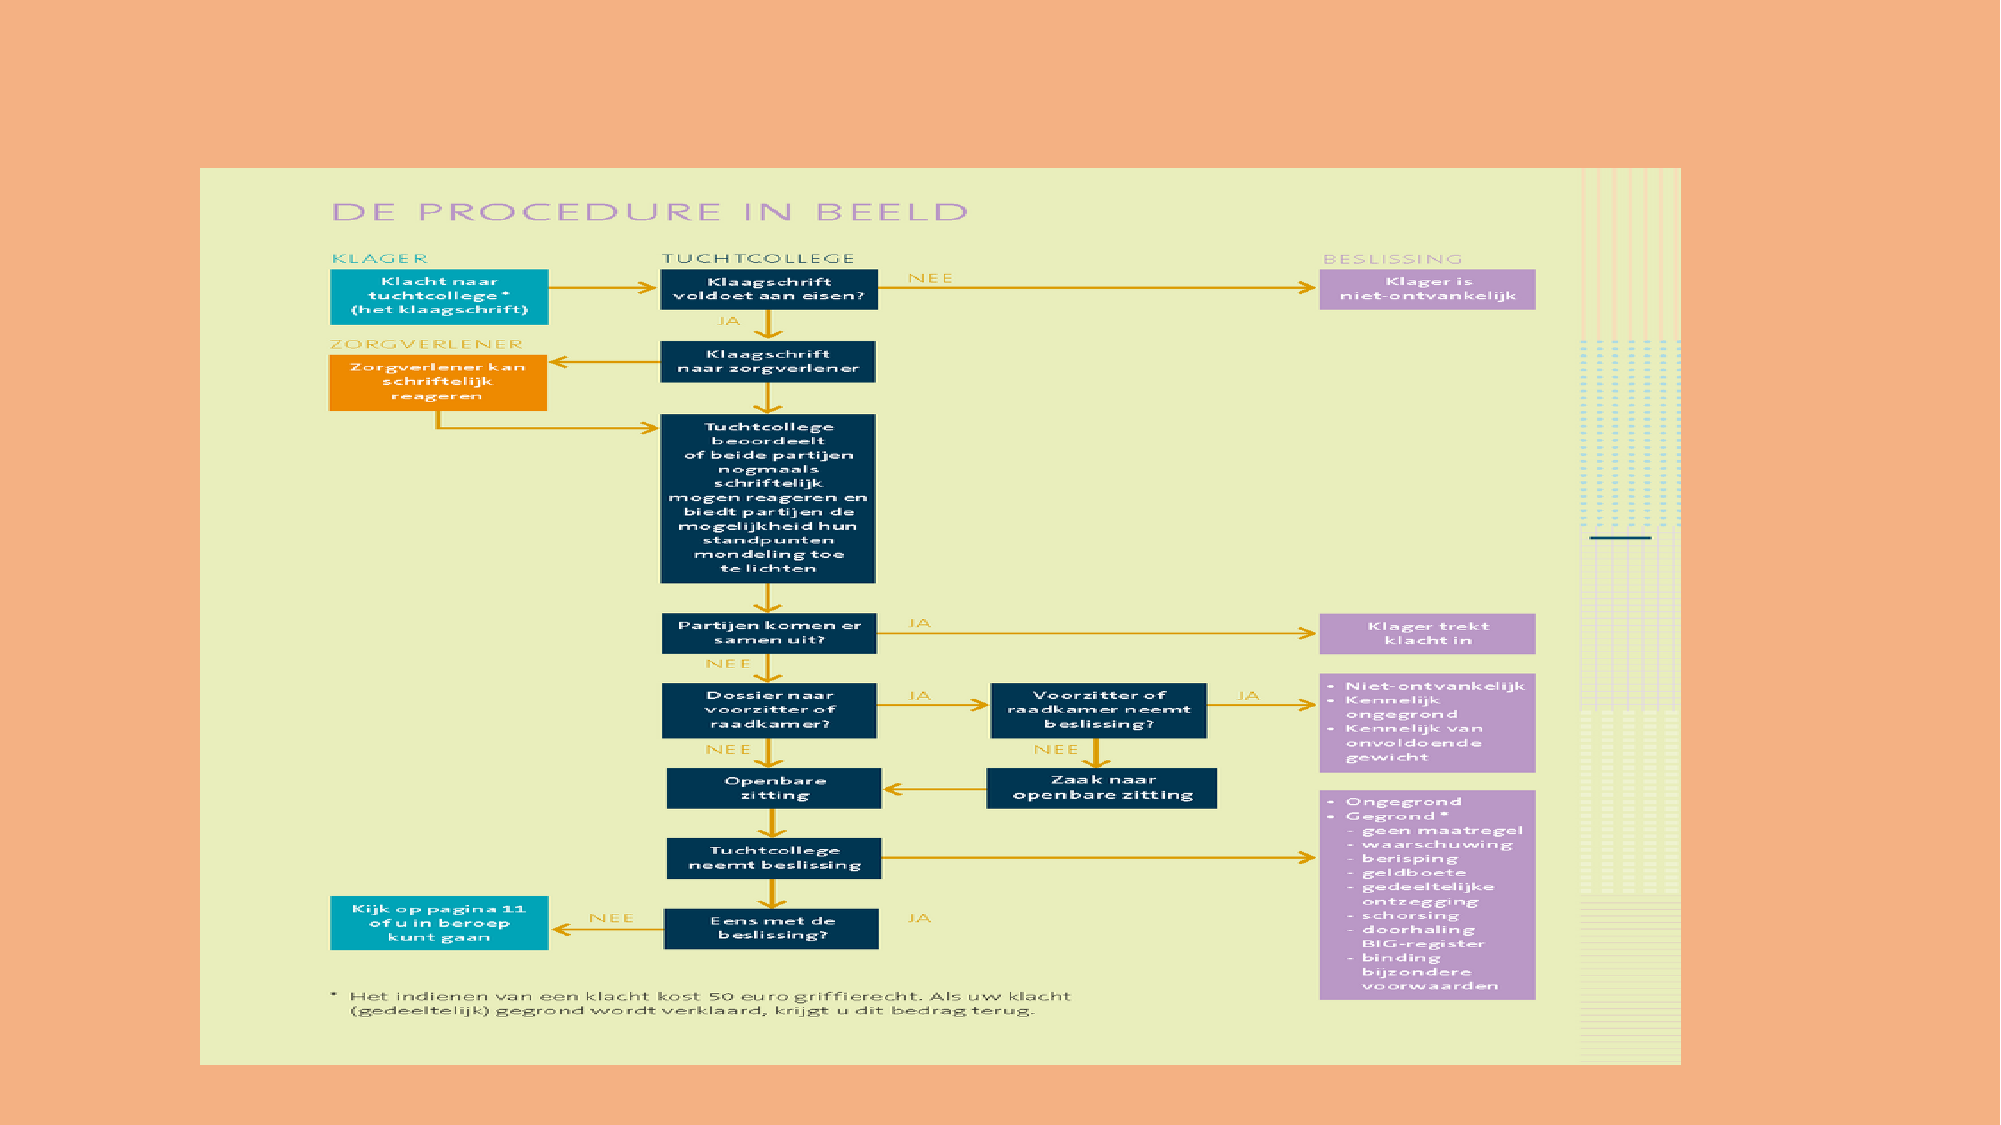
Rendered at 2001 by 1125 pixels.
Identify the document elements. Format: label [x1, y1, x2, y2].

list [200, 168, 1681, 1065]
